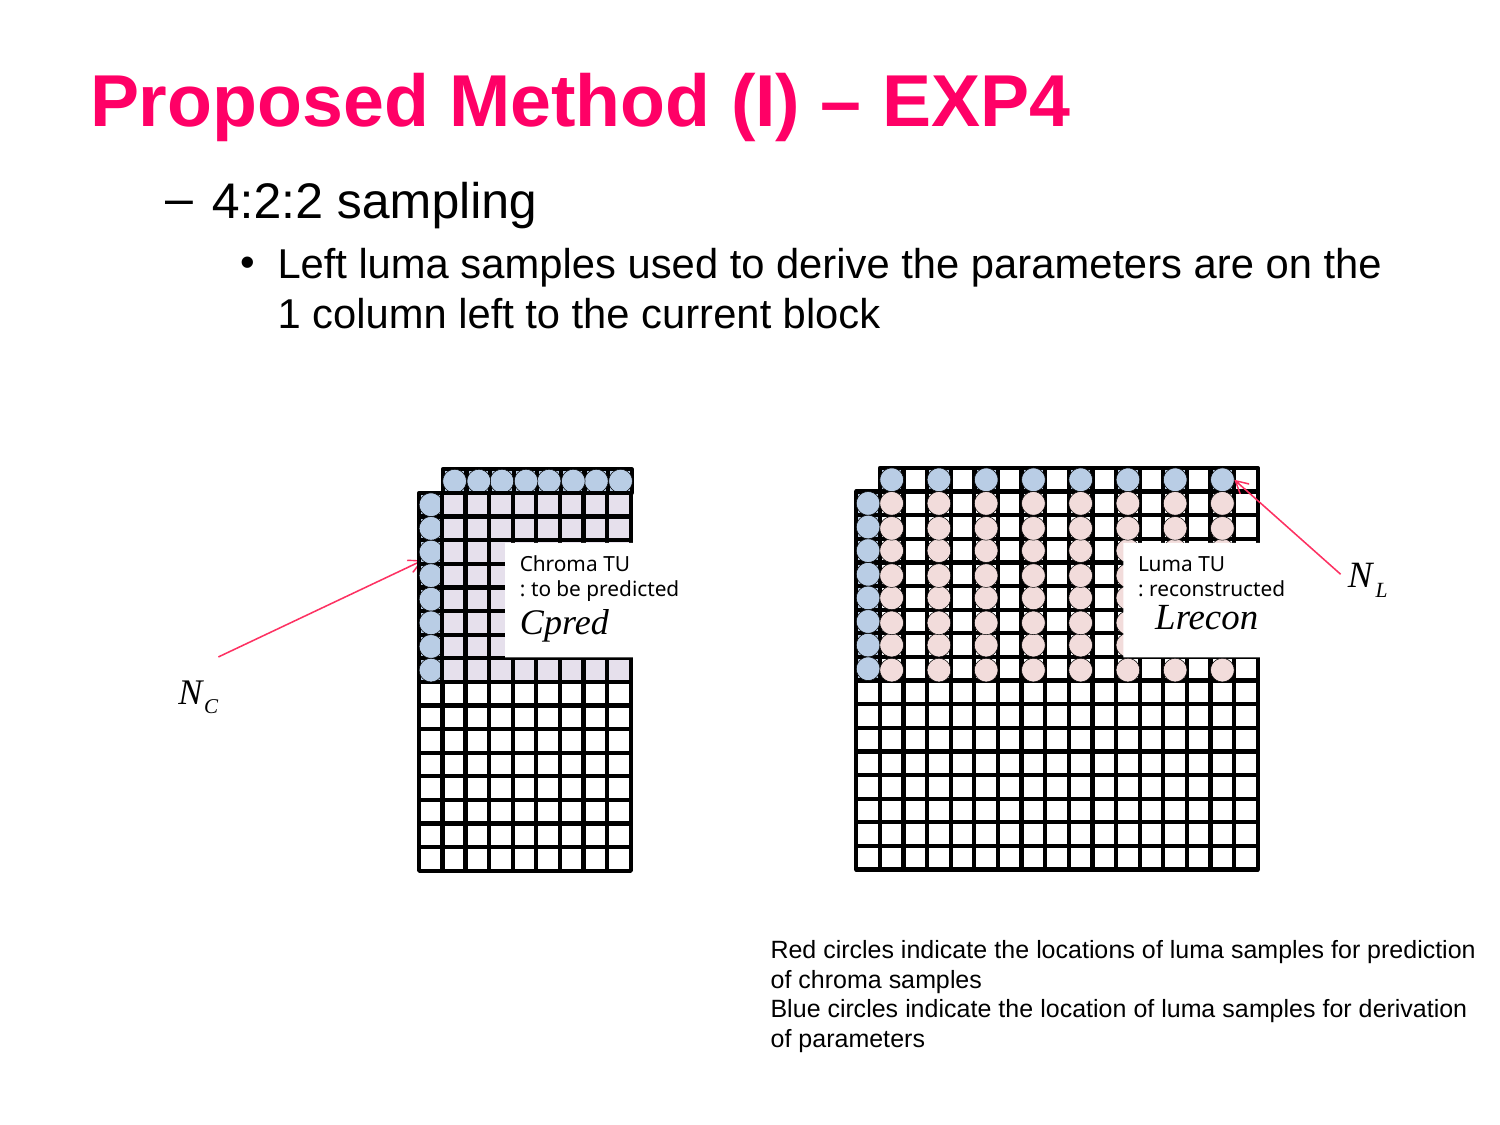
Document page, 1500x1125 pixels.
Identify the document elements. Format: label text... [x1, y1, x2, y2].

title Proposed Method (I) – EXP4 [75, 121, 1425, 149]
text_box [170, 467, 1397, 872]
title Proposed Method (I) – EXP4 [75, 45, 1425, 120]
text_box Red circles indicate the locations of luma samples for prediction of chroma samples Blue circles indicate the location of luma samples for derivation of parameters [755, 925, 1500, 1061]
list 4:2:2 sampling Left luma samples used to derive the parameters are on the 1 column left to the current block [75, 160, 1424, 1047]
